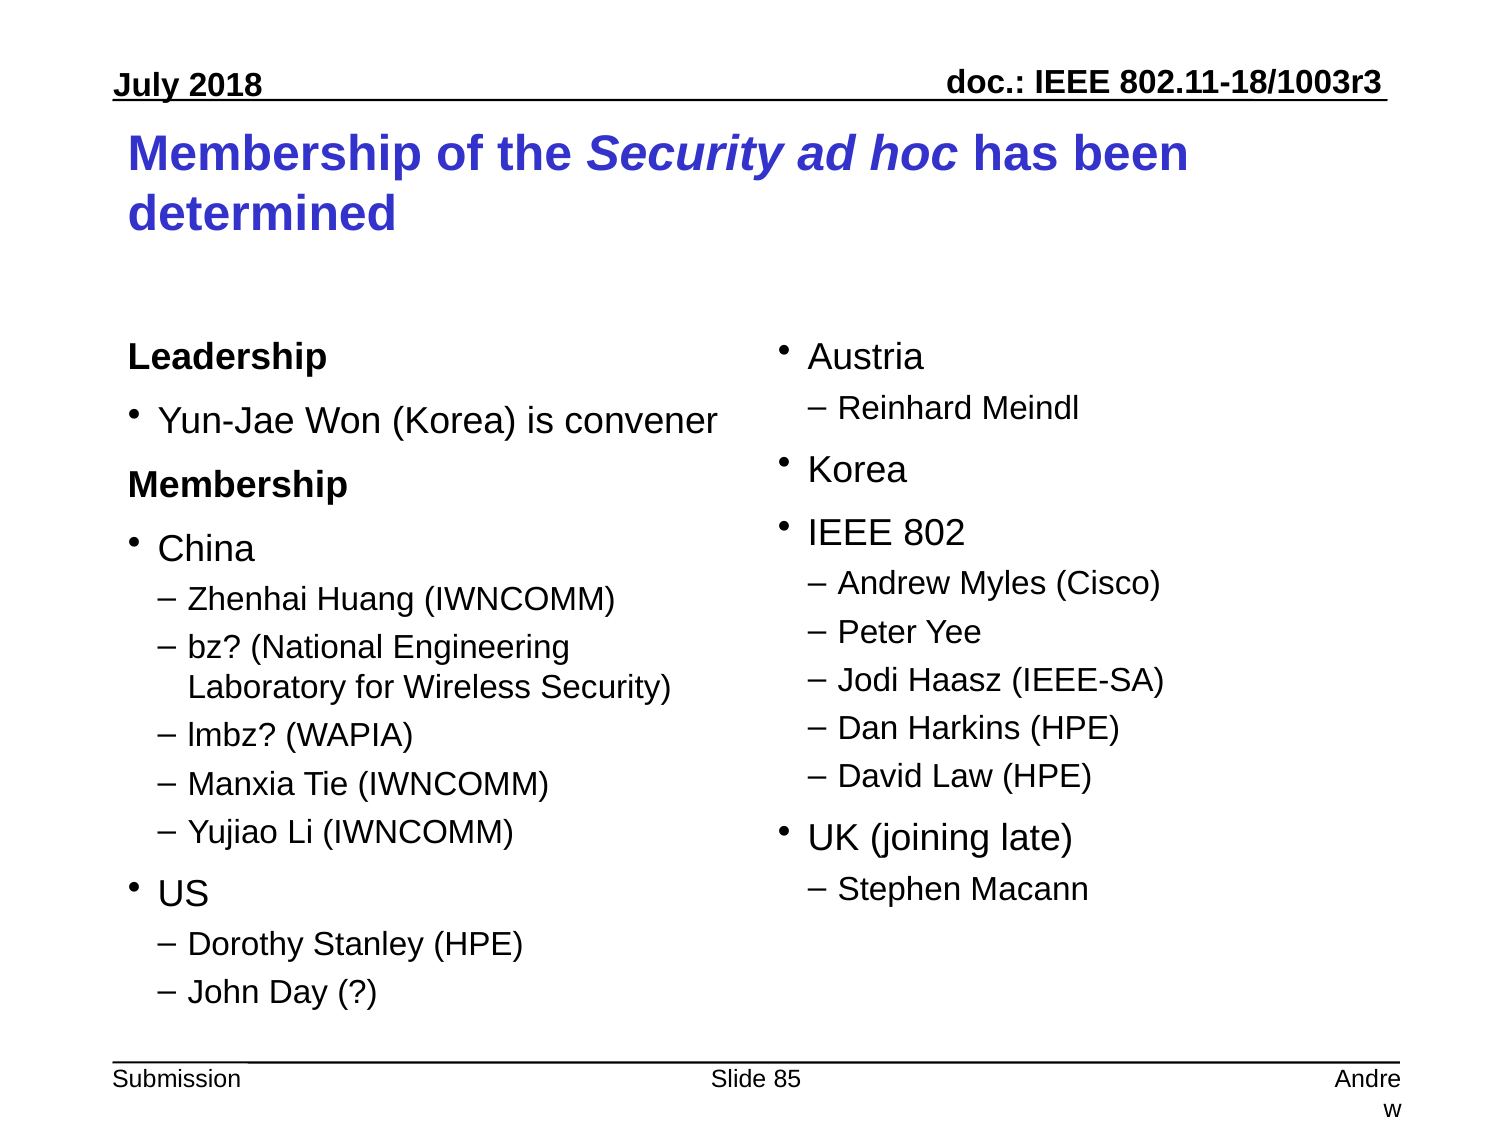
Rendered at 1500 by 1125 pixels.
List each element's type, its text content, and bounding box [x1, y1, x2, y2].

list Austria Reinhard Meindl Korea IEEE 802 Andrew Myles (Cisco) Peter Yee Jodi Haasz (IEEE-SA) Dan Harkins (HPE) David Law (HPE) UK (joining late) Stephen Macann [762, 324, 1388, 1000]
list Leadership Yun-Jae Won (Korea) is convener Membership China Zhenhai Huang (IWNCOMM) bz? (National Engineering Laboratory for Wireless Security) lmbz? (WAPIA) Manxia Tie (IWNCOMM) Yujiao Li (IWNCOMM) US Dorothy Stanley (HPE) John Day (?) [112, 324, 738, 1000]
footer Andrew Myles, Cisco [1320, 1061, 1402, 1093]
title Membership of the Security ad hoc has been determined [112, 112, 1388, 288]
slide_number Slide 85 [709, 1061, 803, 1093]
